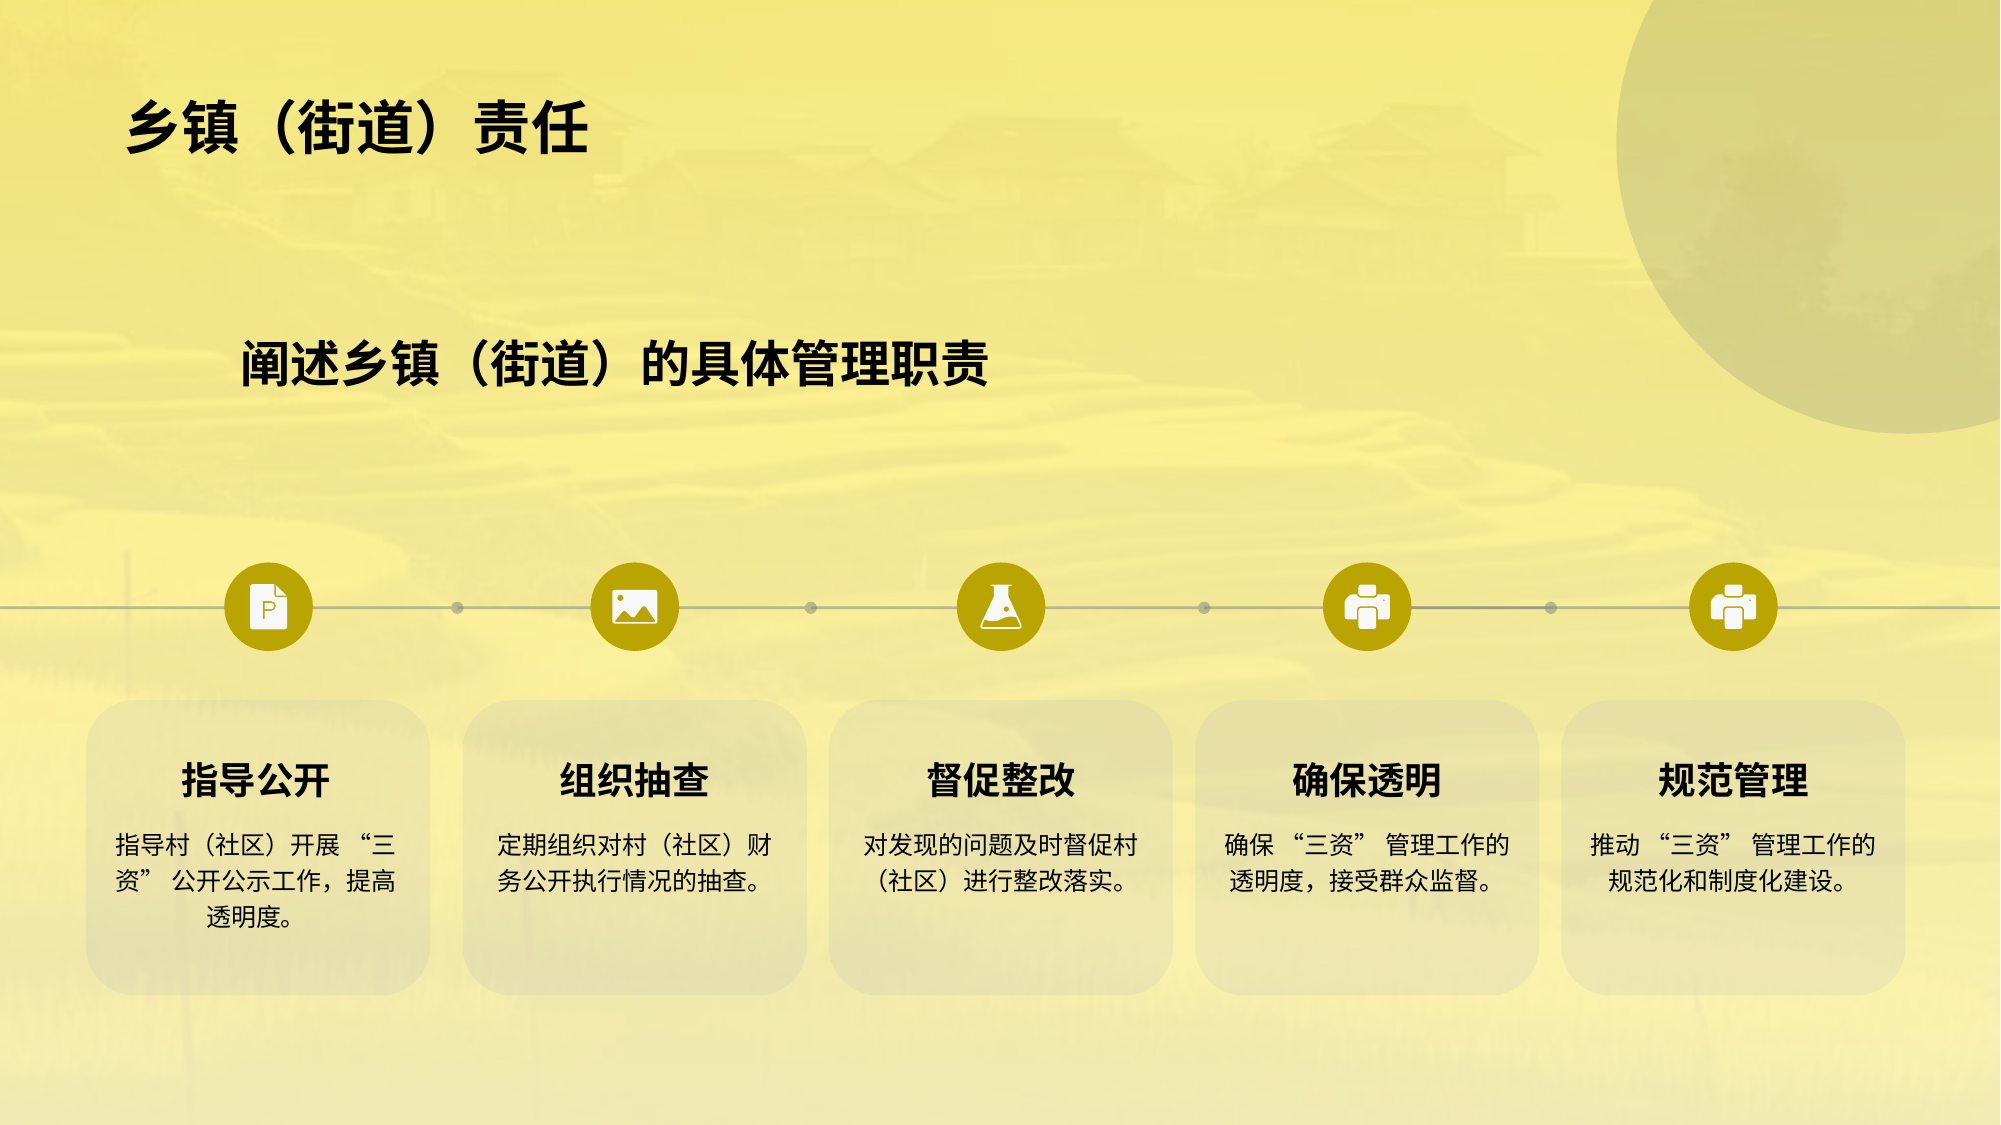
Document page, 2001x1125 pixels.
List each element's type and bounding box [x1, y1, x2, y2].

text_box [0, 0, 2000, 996]
